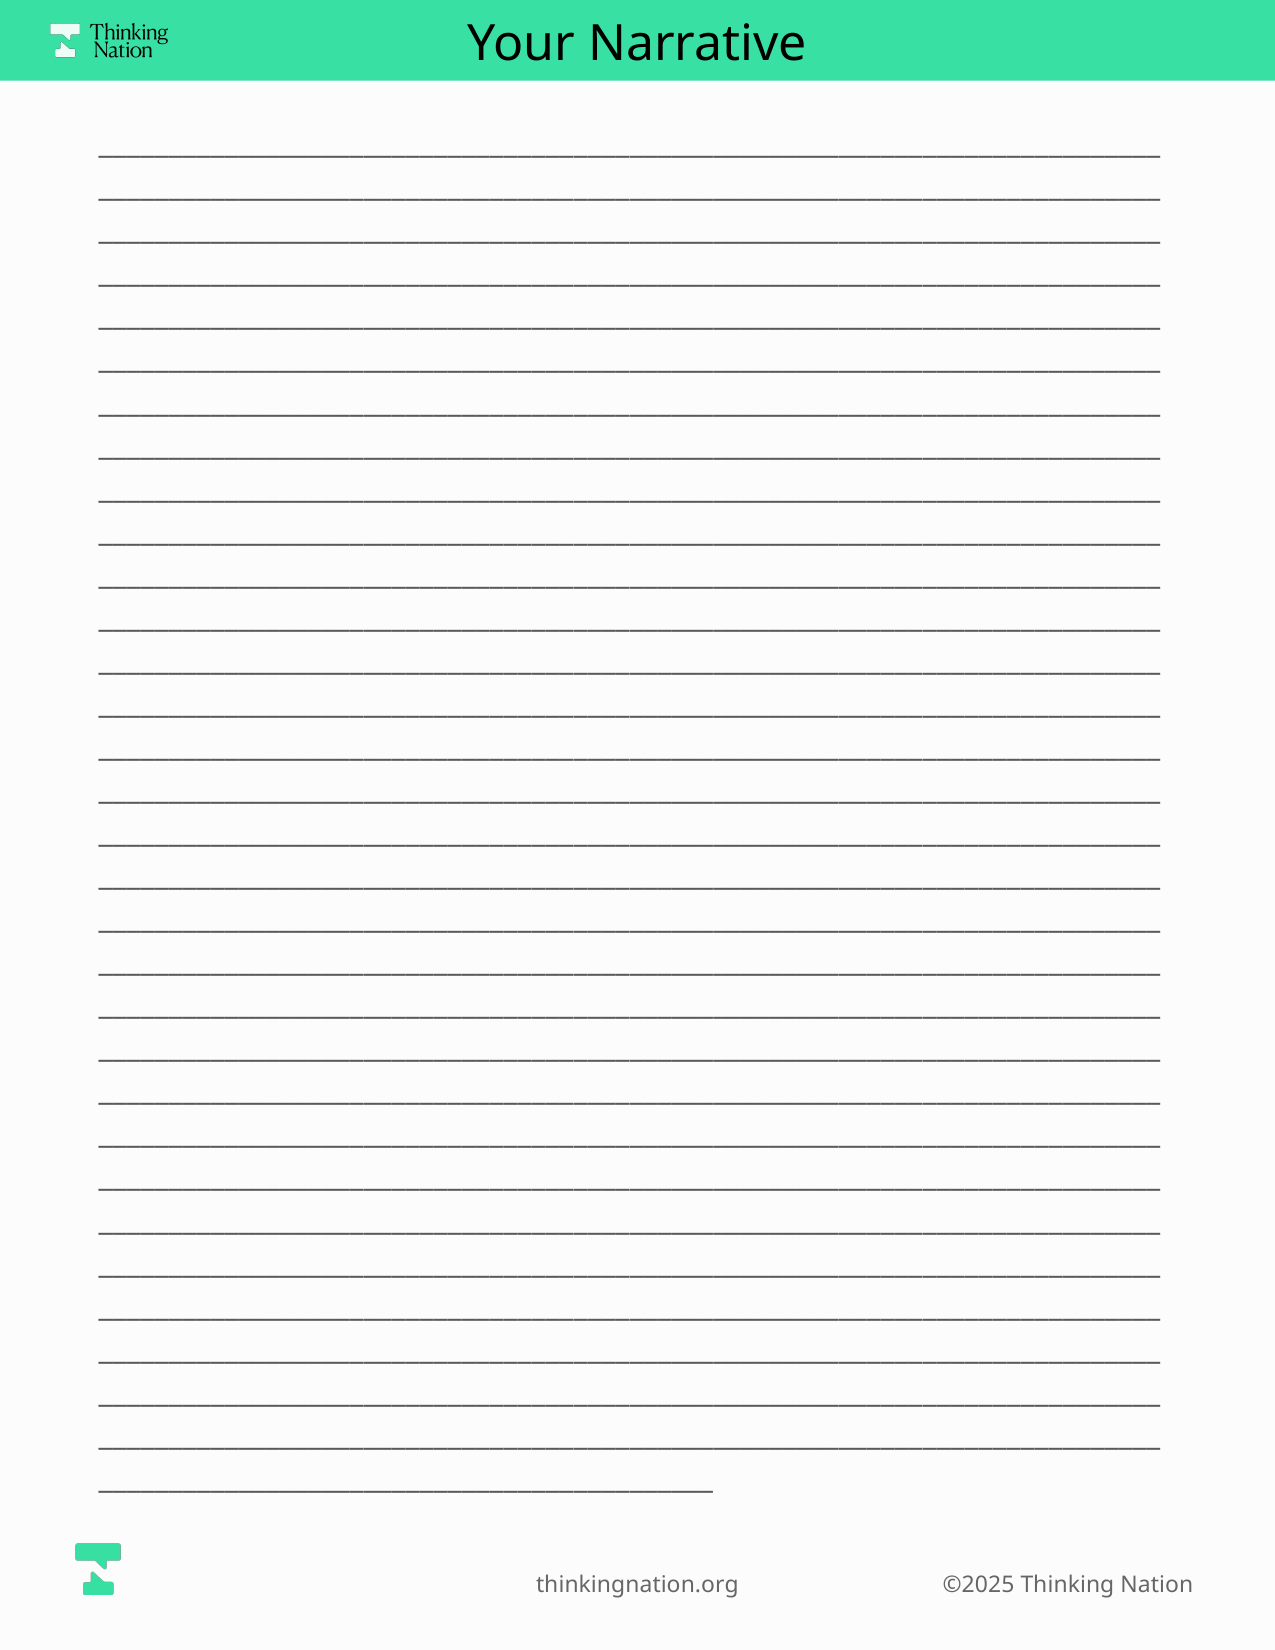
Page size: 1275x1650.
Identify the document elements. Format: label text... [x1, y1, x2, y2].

text_box ________________________________________________________________________________________________________________________________________________________________________________________________________________________________________________________________________________________________________________________________________________________________________________________________________________________________________________________________________________________________________________________________________________________________________________________________________________________________________________________________________________________________________________________________________________________________________________________________________________________________________________________________________________________________________________________________________________________________________________________________________________________________________________________________________________________________________________________________________________________________________________________________________________________________________________________________________________________________________________________________________________________________________________________________________________________________________________________________________________________________________________________________________________________________________________________________________________________________________________________________________________________________________________________________________________________________________________________________________________________________________________________________________________________________________________________________________________________________________________________________________________________________________________________________________________________________________________________________________________________________________________________________________________________________________________________________________________________________________________________________________________________________________________________________________________________________________________________________________________________________ [83, 101, 1192, 1516]
text_box Your Narrative [0, 0, 1275, 81]
picture [36, 12, 172, 69]
picture [62, 1533, 134, 1605]
text_box thinkingnation.org [486, 1553, 789, 1605]
text_box ©2025 Thinking Nation [907, 1553, 1210, 1605]
